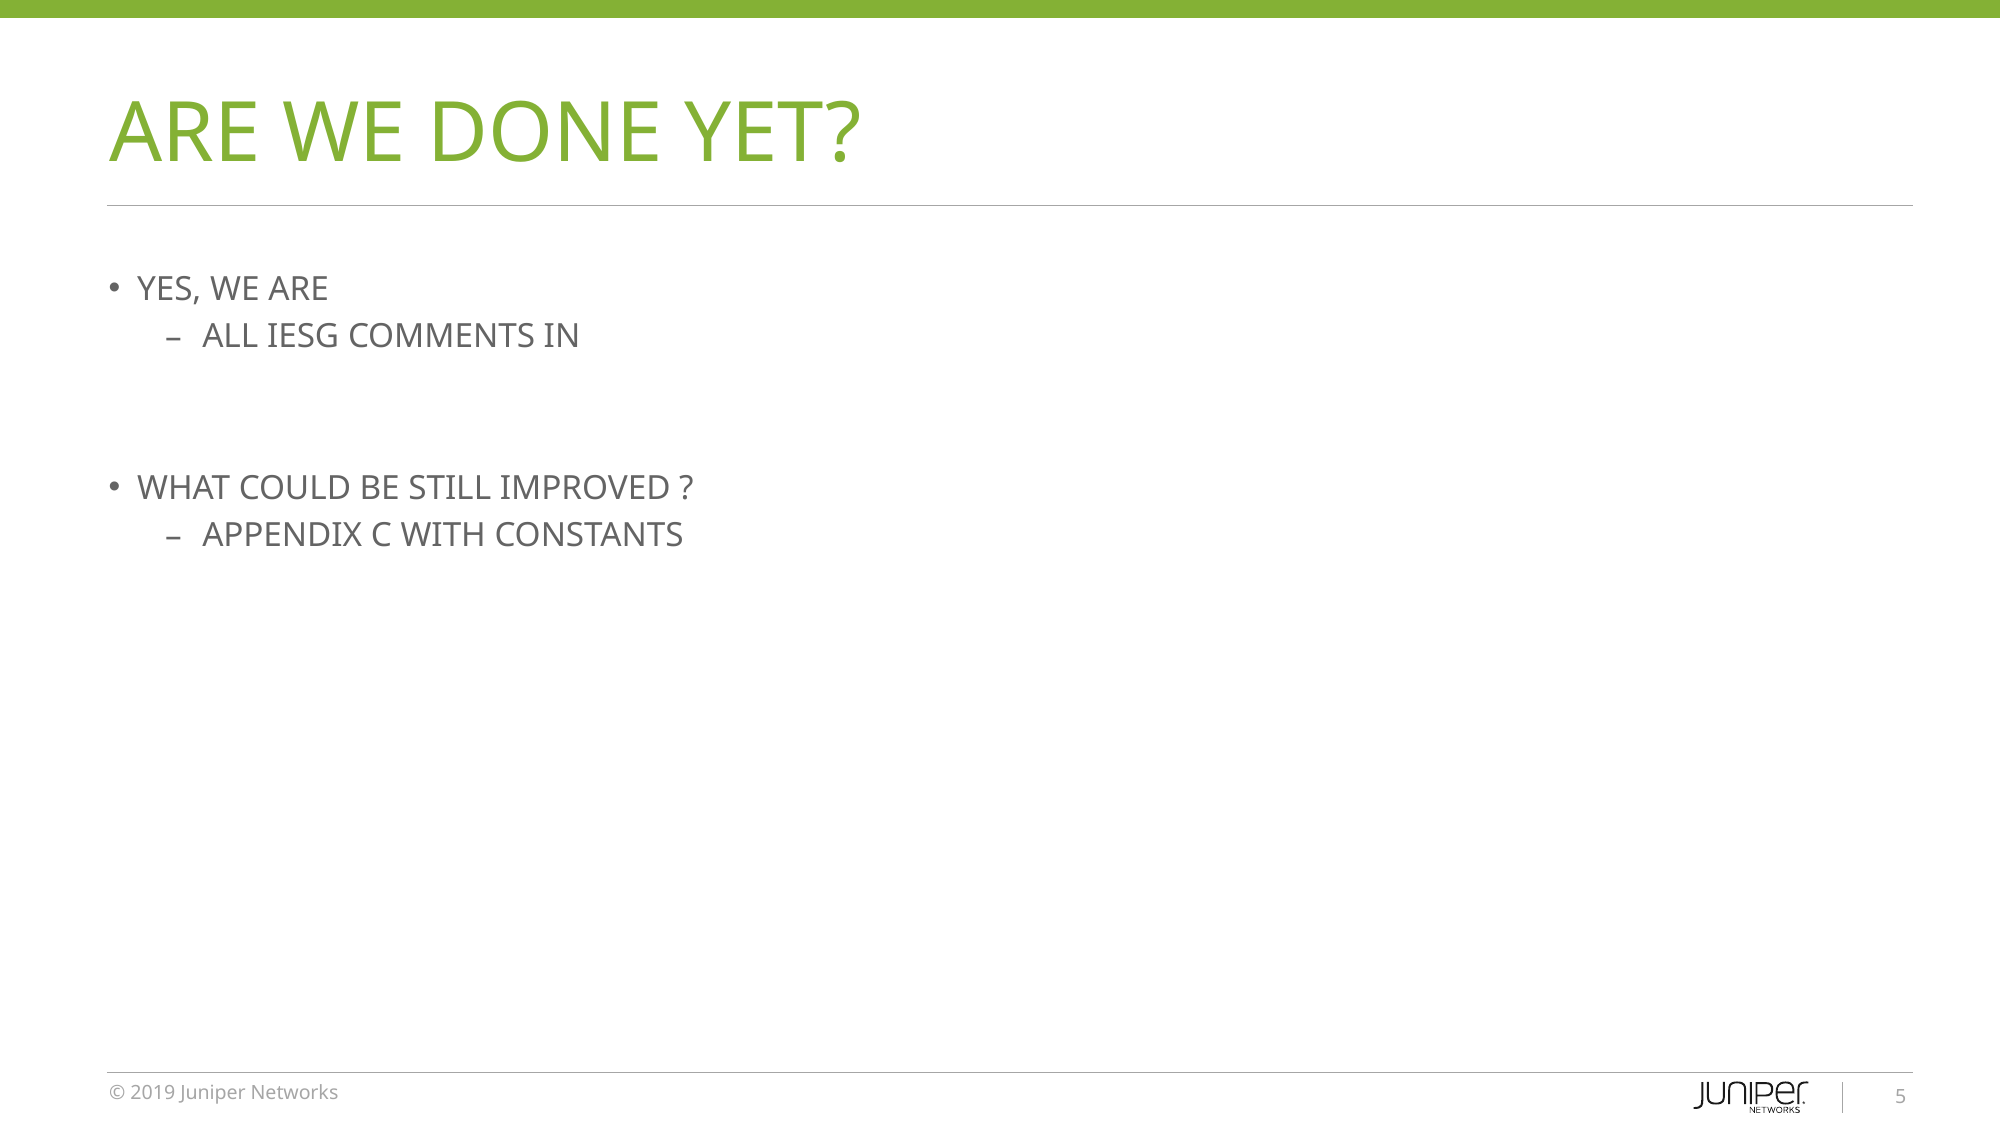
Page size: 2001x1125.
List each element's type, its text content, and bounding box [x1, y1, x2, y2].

title Are We Done Yet? [109, 38, 1913, 180]
slide_number 5 [1852, 1085, 1907, 1109]
list Yes, We Are All IESG Comments in What Could Be Still Improved ? Appendix C With Constants [108, 263, 1912, 972]
